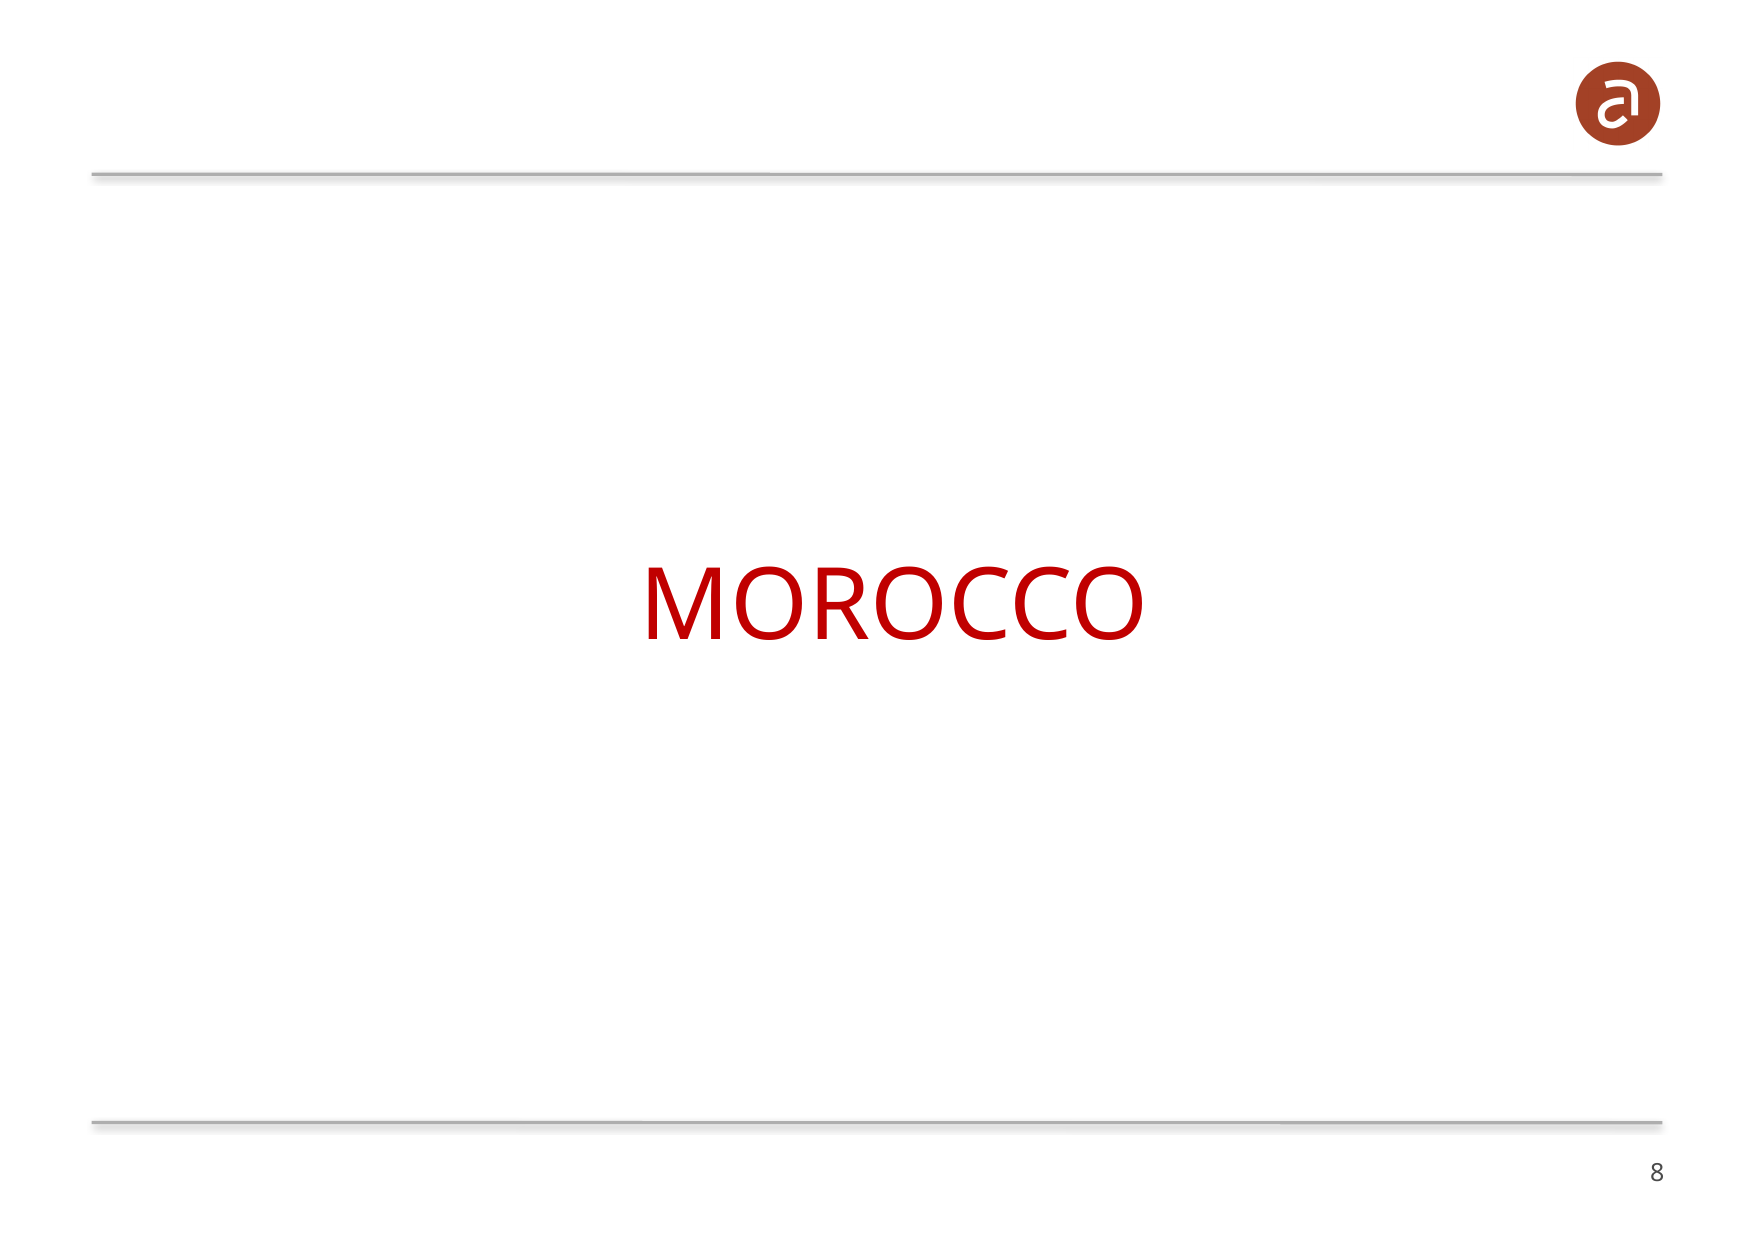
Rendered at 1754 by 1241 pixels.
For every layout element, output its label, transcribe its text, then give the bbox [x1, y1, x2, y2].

picture [1573, 57, 1663, 150]
list MOROCCO [126, 237, 1663, 1067]
